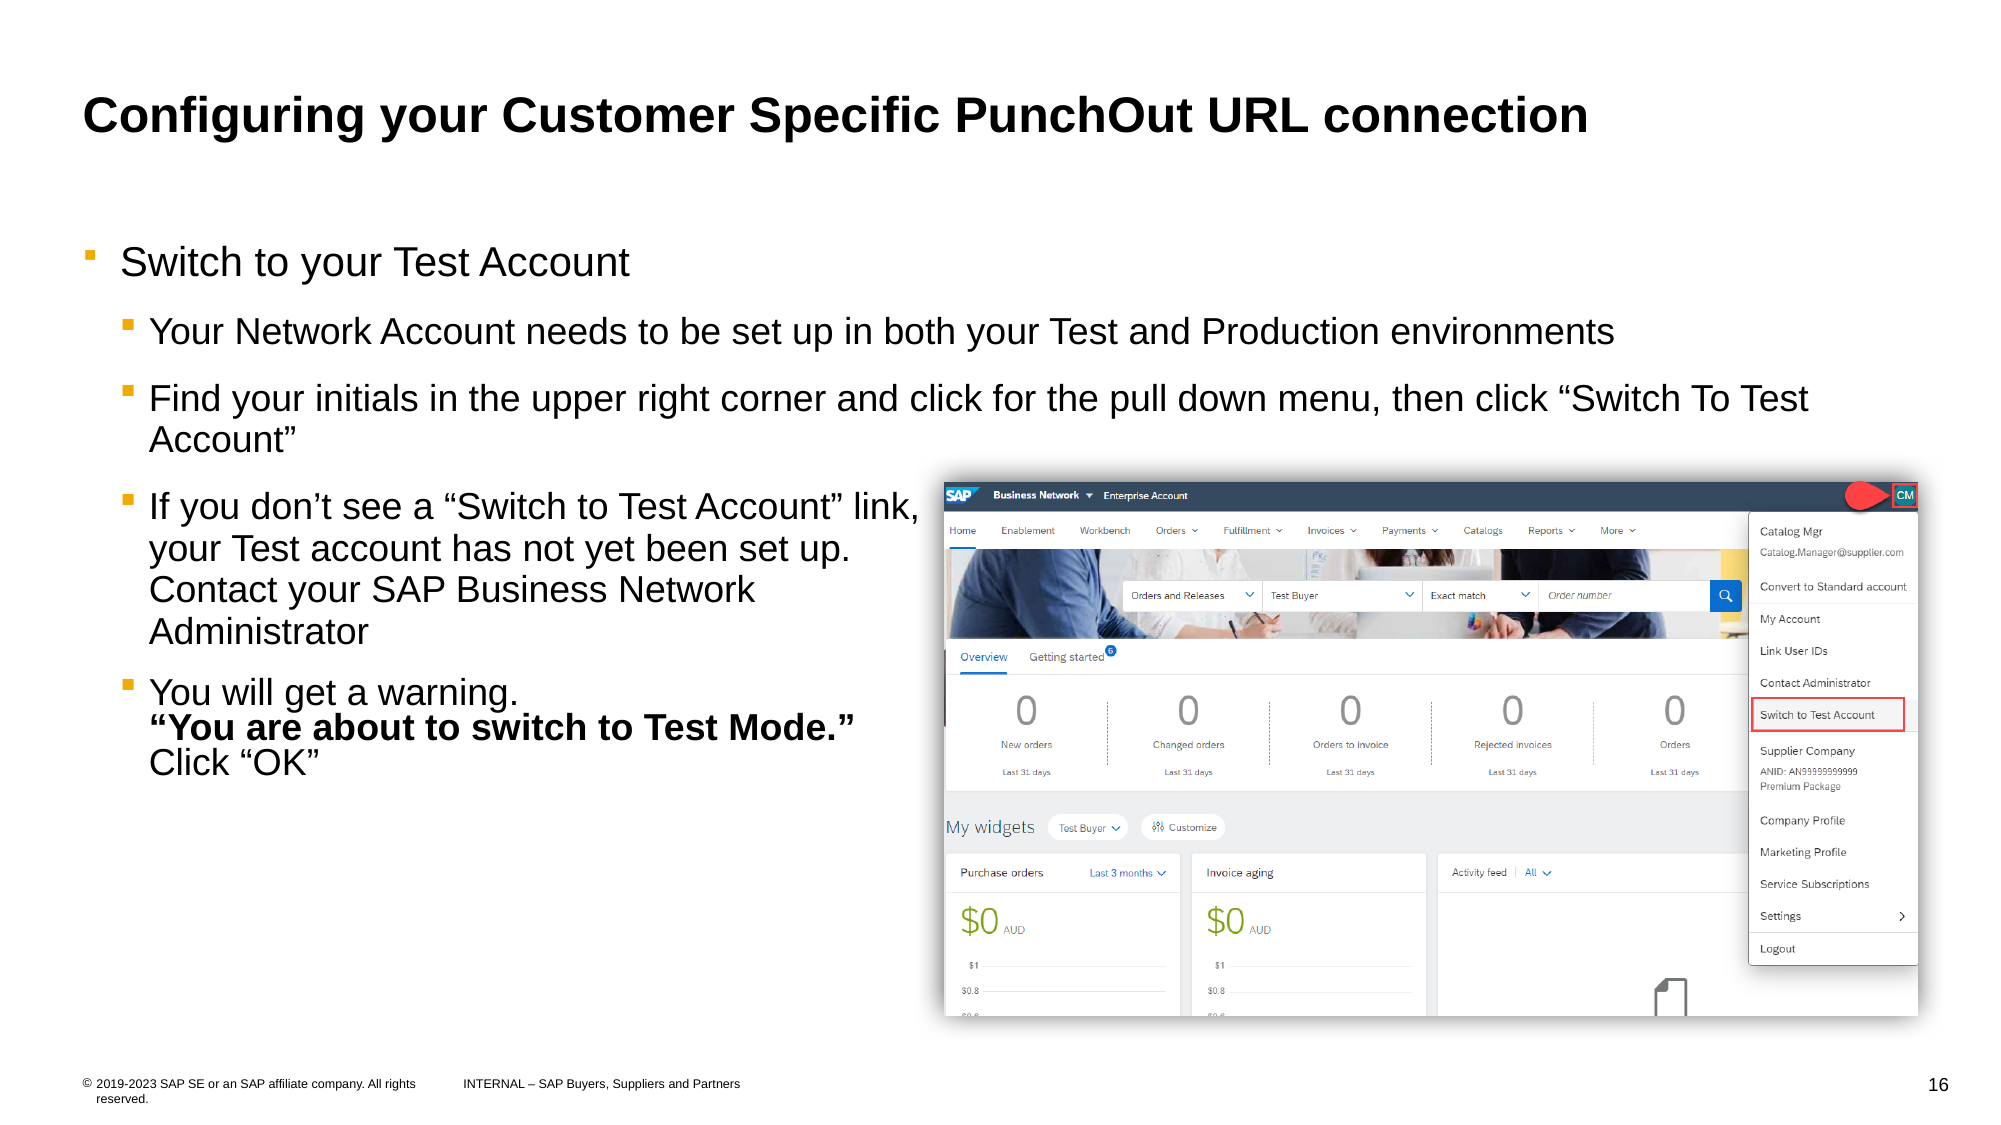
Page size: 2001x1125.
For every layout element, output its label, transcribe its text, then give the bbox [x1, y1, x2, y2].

title Configuring your Customer Specific PunchOut URL connection [82, 82, 1918, 144]
list Switch to your Test Account Your Network Account needs to be set up in both your Test and Production environments Find your initials in the upper right corner and click for the pull down menu, then click “Switch To Test Account” If you don’t see a “Switch to Test Account” link, your Test account has not yet been set up. Contact your SAP Business Network Administrator You will get a warning. “You are about to switch to Test Mode.” Click “OK” [82, 237, 1918, 1066]
picture [943, 480, 1918, 1016]
